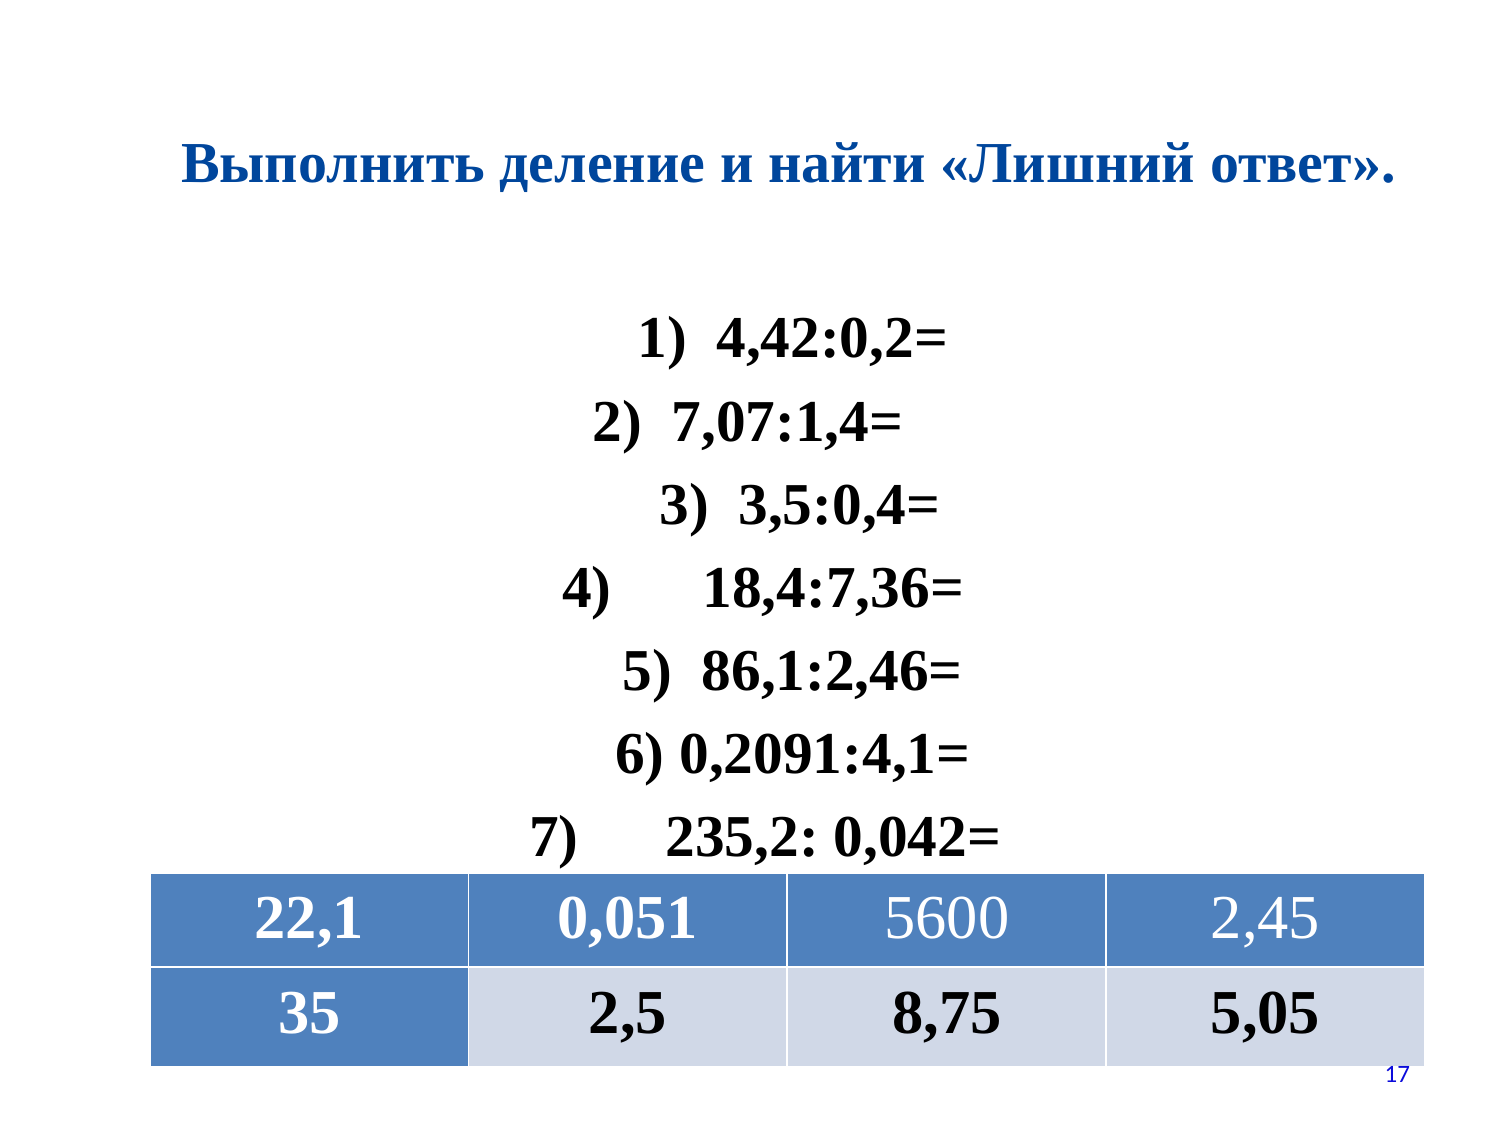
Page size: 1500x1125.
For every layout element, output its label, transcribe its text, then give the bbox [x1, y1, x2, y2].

table_cell 35 [151, 968, 468, 1066]
table_cell 5,05 [1107, 968, 1424, 1042]
table_cell 8,75 [788, 968, 1105, 1066]
table_header 22,1 [151, 874, 468, 966]
table_cell 2,5 [469, 968, 786, 1066]
table_header 5600 [788, 874, 1105, 966]
slide_number 17 [1074, 1042, 1425, 1103]
list 1) 4,42:0,2= 2) 7,07:1,4= 3) 3,5:0,4= 18,4:7,36= 5) 86,1:2,46= 6) 0,2091:4,1= 235,2: 0,042= [150, 208, 1425, 872]
table_header 2,45 [1107, 874, 1424, 966]
title Выполнить деление и найти «Лишний ответ». [151, 84, 1427, 235]
table_header 0,051 [469, 874, 786, 966]
